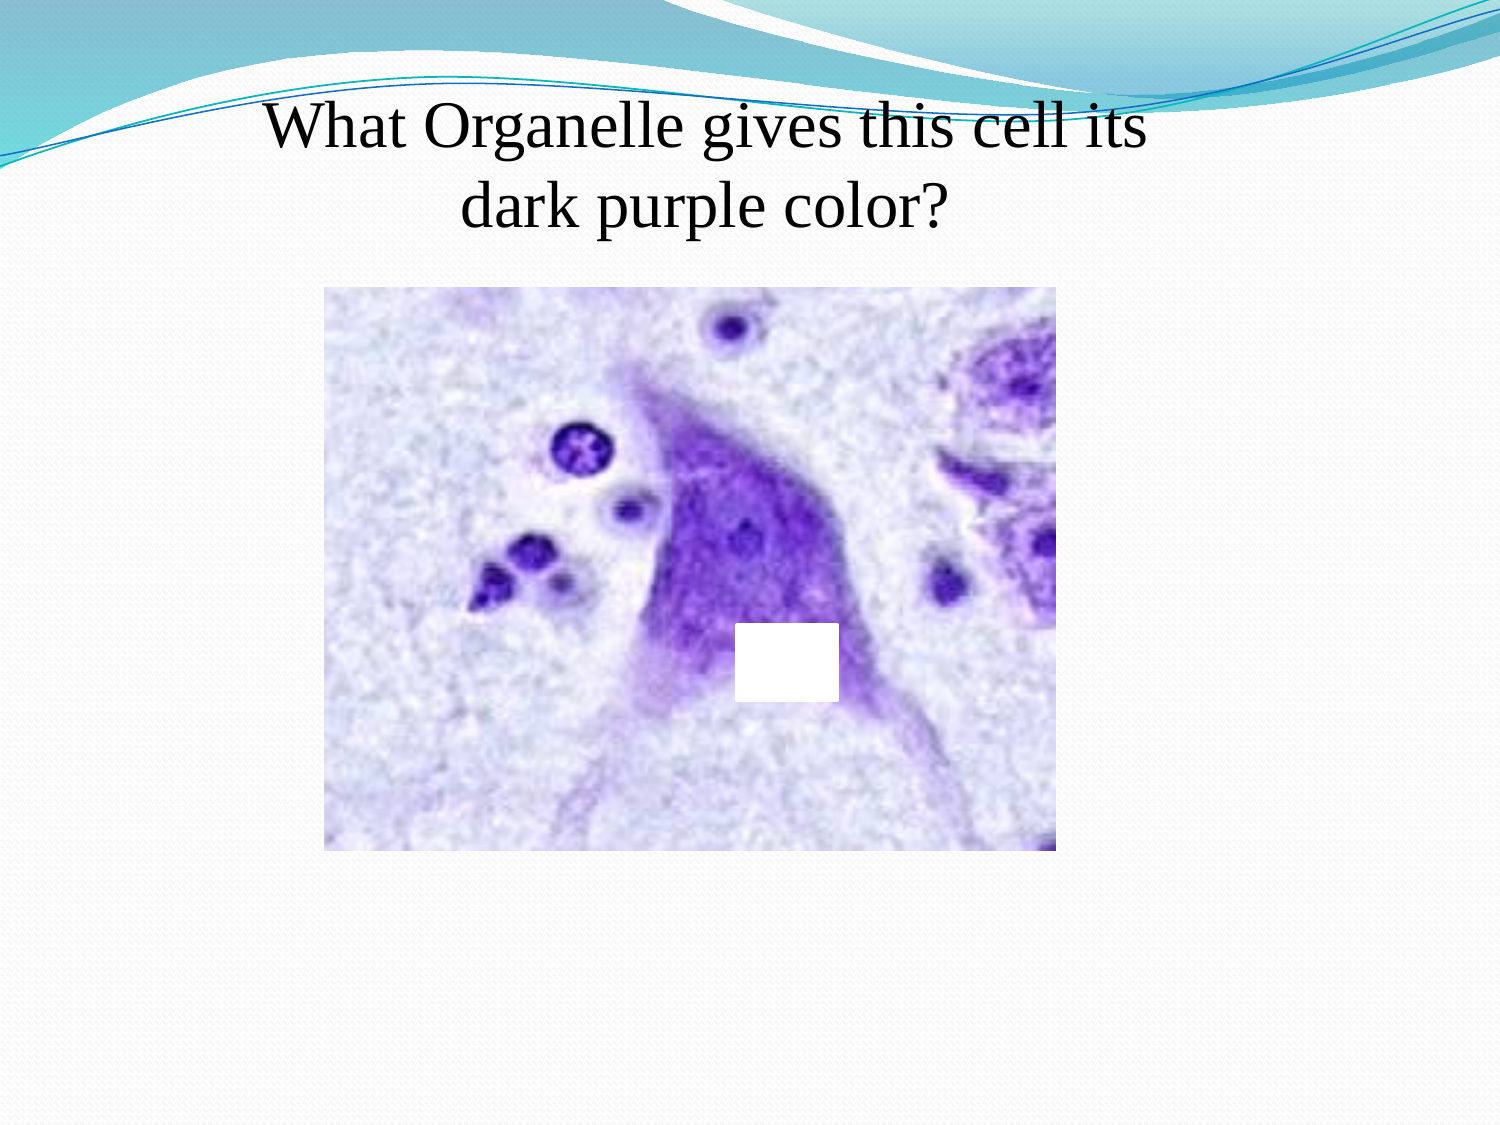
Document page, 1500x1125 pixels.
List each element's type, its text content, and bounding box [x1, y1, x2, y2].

text_box What Organelle gives this cell its dark purple color? [187, 73, 1225, 248]
picture [324, 287, 1056, 851]
